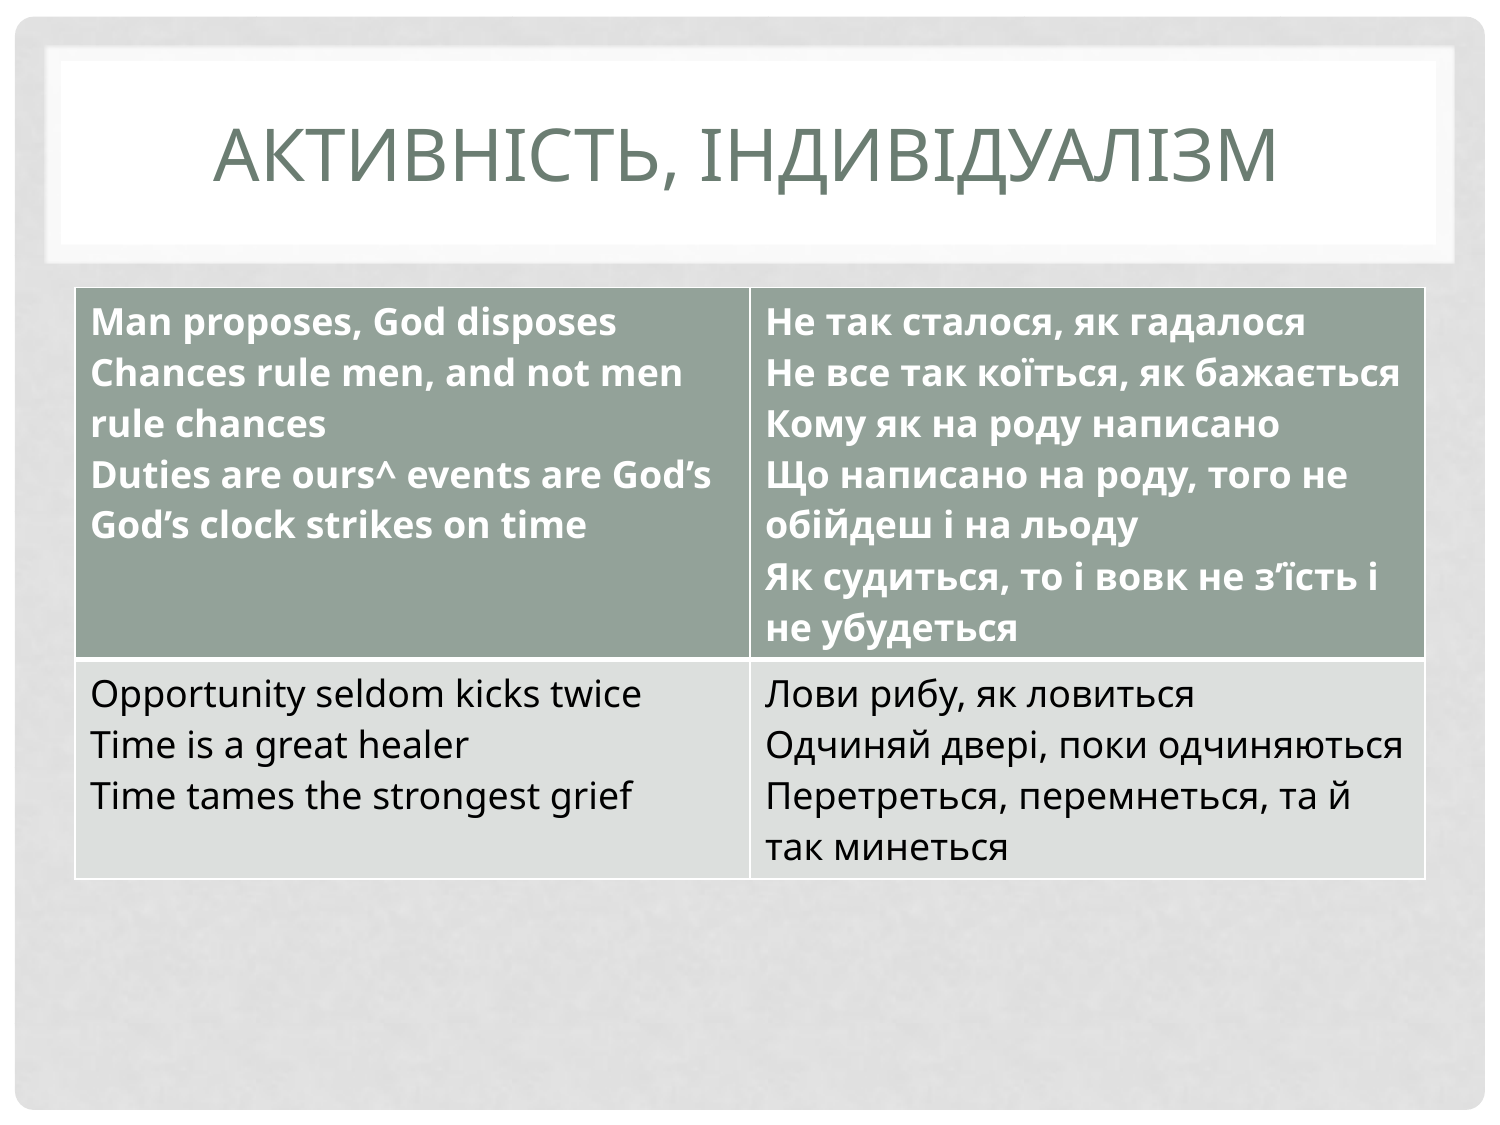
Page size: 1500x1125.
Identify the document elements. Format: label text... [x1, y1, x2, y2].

table_header Не так сталося, як гадалося Не все так коїться, як бажається Кому як на роду написано Що написано на роду, того не обійдеш і на льоду Як судиться, то і вовк не з’їсть і не убудеться [751, 288, 1424, 657]
table_cell Opportunity seldom kicks twice Time is a great healer Time tames the strongest grief [76, 662, 749, 878]
table_cell Лови рибу, як ловиться Одчиняй двері, поки одчиняються Перетреться, перемнеться, та й так минеться [751, 662, 1424, 878]
title Активність, індивідуалізм [69, 66, 1425, 238]
table_header Man proposes, God disposes Chances rule men, and not men rule chances Duties are ours^ events are God’s God’s clock strikes on time [76, 288, 749, 657]
